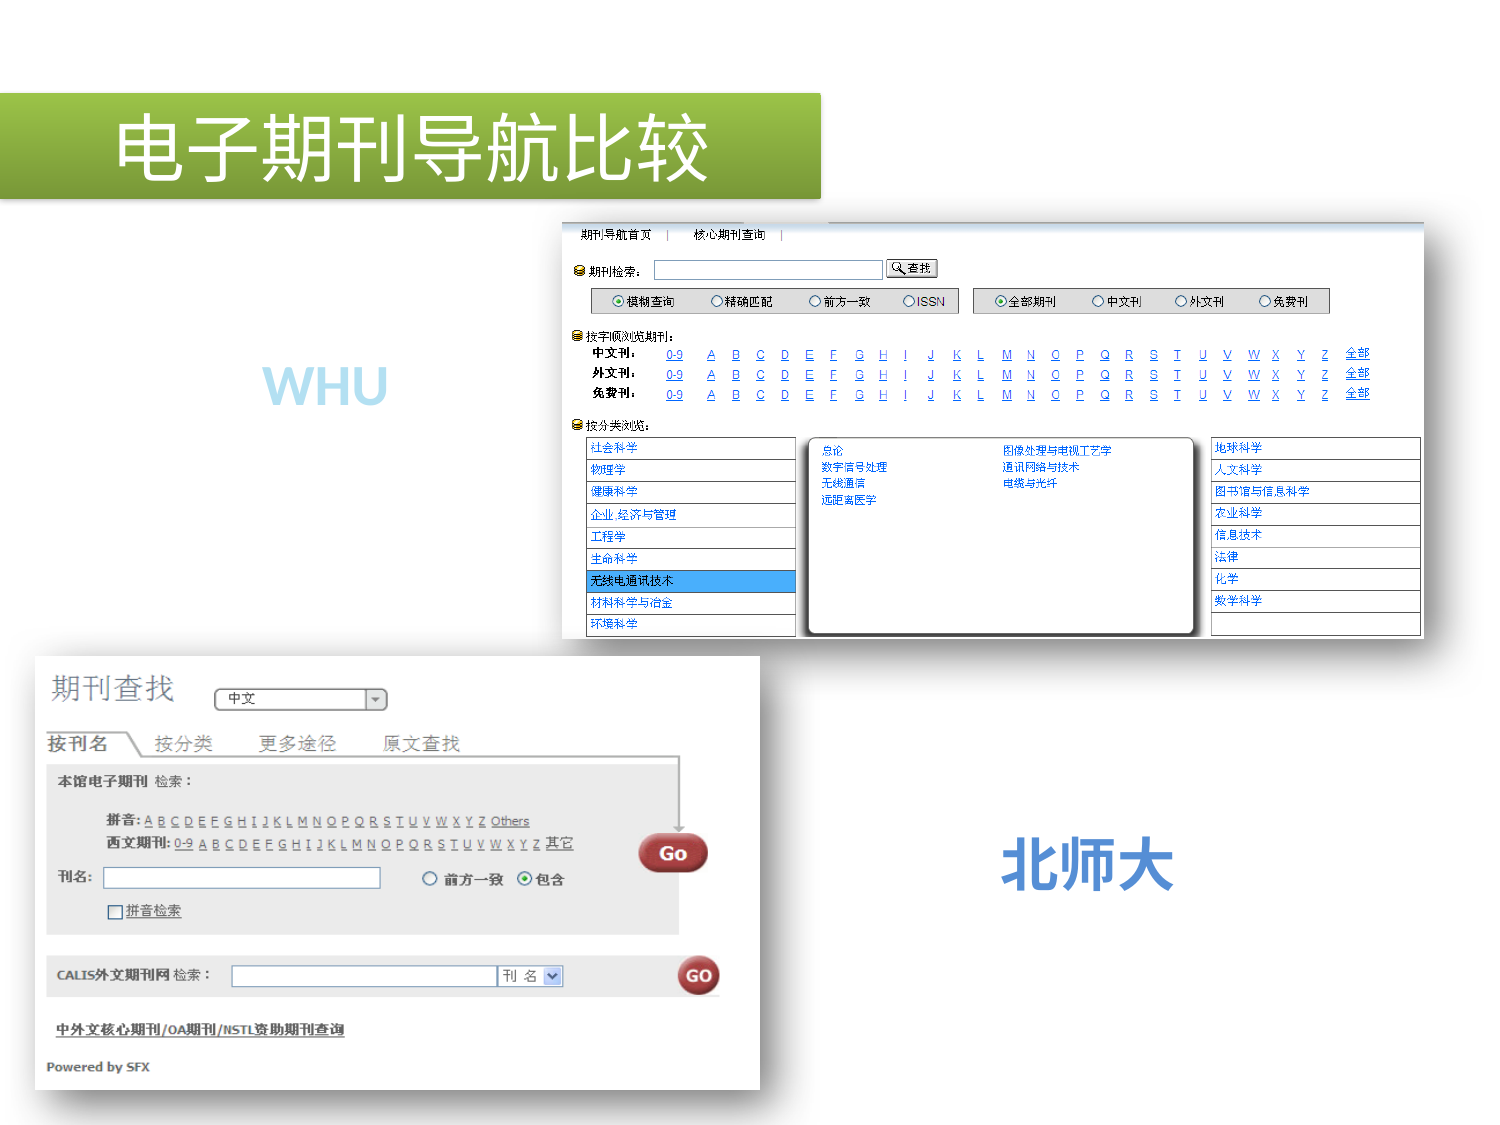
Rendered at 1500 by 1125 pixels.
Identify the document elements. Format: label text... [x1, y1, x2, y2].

text_box 北师大 [986, 820, 1191, 906]
picture [562, 222, 1424, 640]
text_box 电子期刊导航比较 [0, 93, 821, 199]
picture [34, 655, 760, 1091]
text_box WHU [247, 339, 405, 425]
